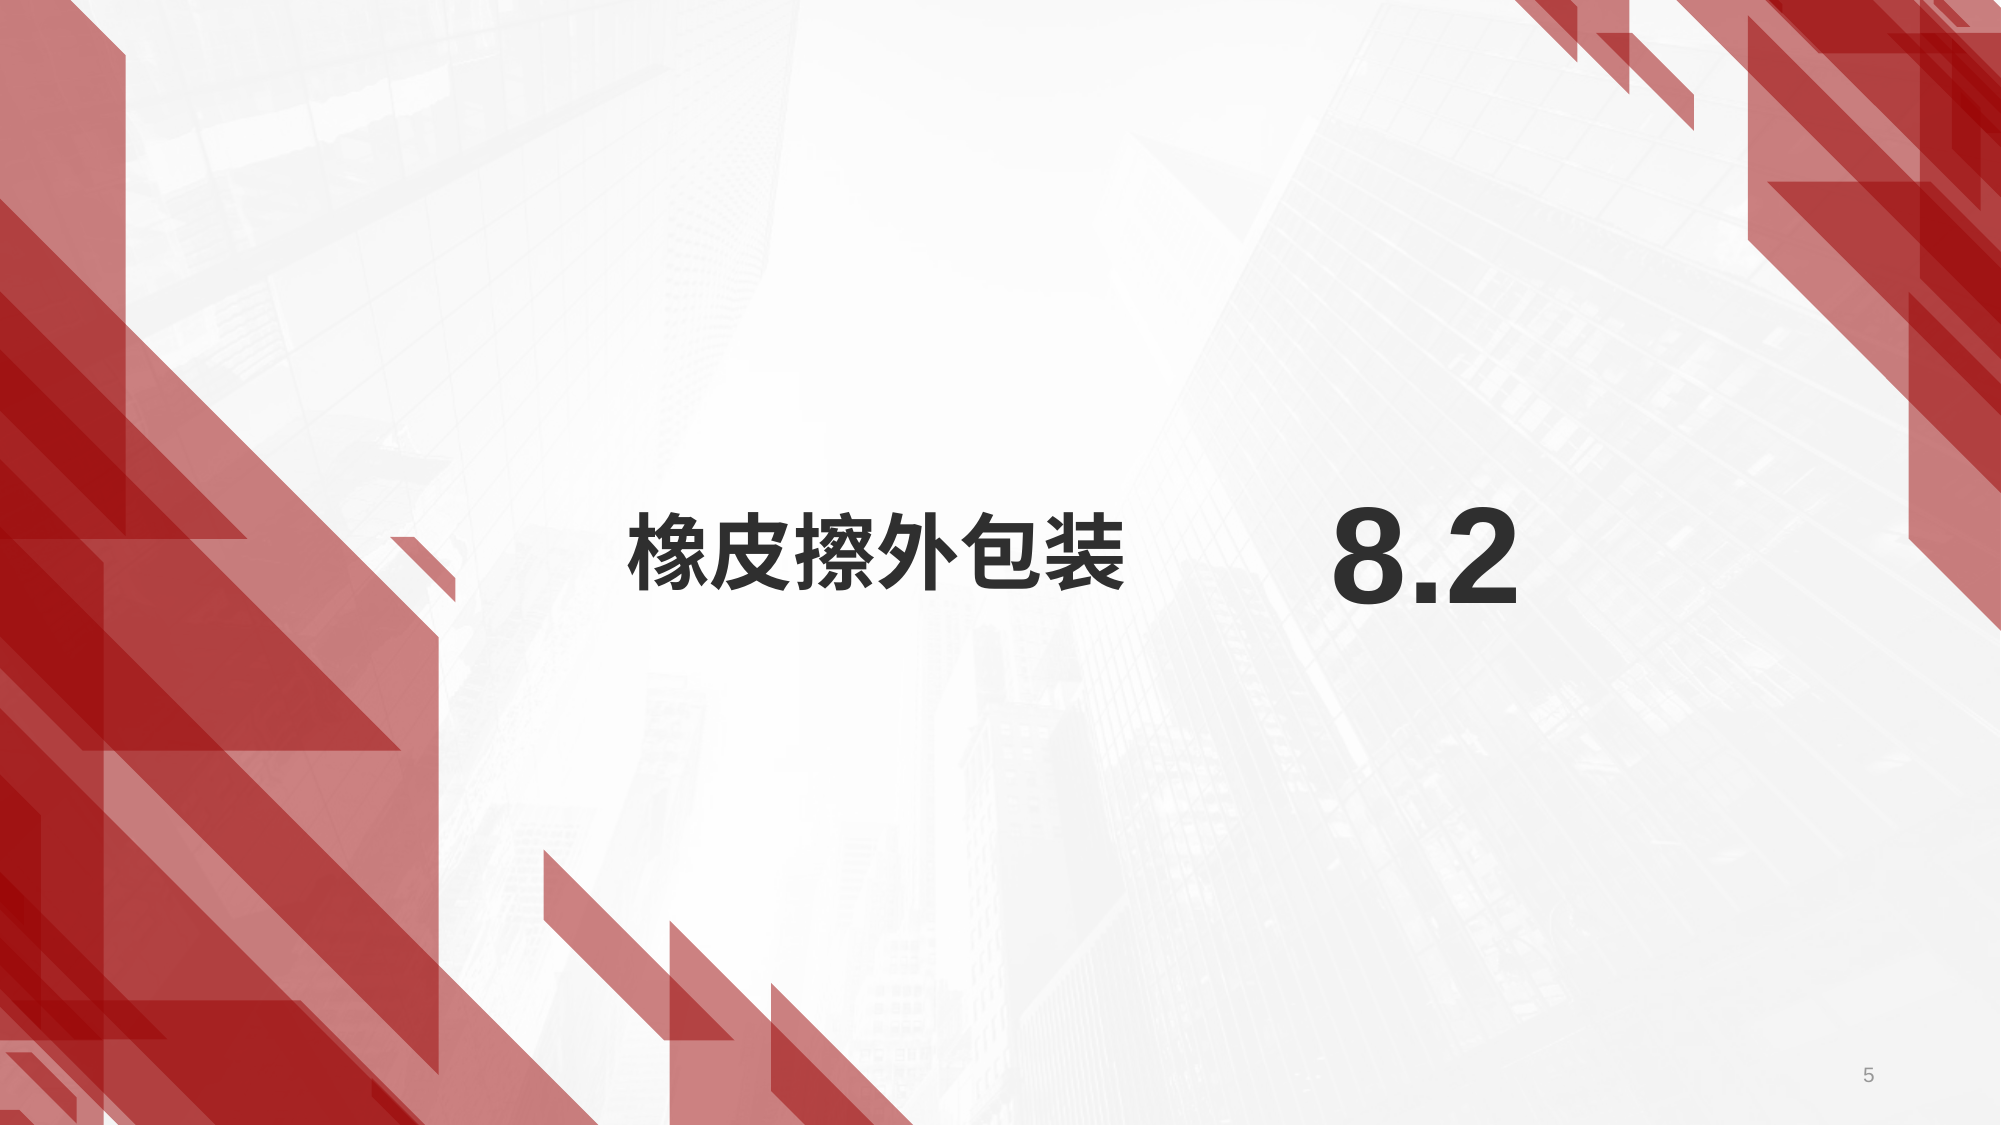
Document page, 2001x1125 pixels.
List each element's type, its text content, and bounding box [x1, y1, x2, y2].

title 橡皮擦外包装 [611, 481, 1145, 608]
list 8.2 [1315, 456, 1540, 639]
slide_number 5 [1452, 1056, 1890, 1092]
